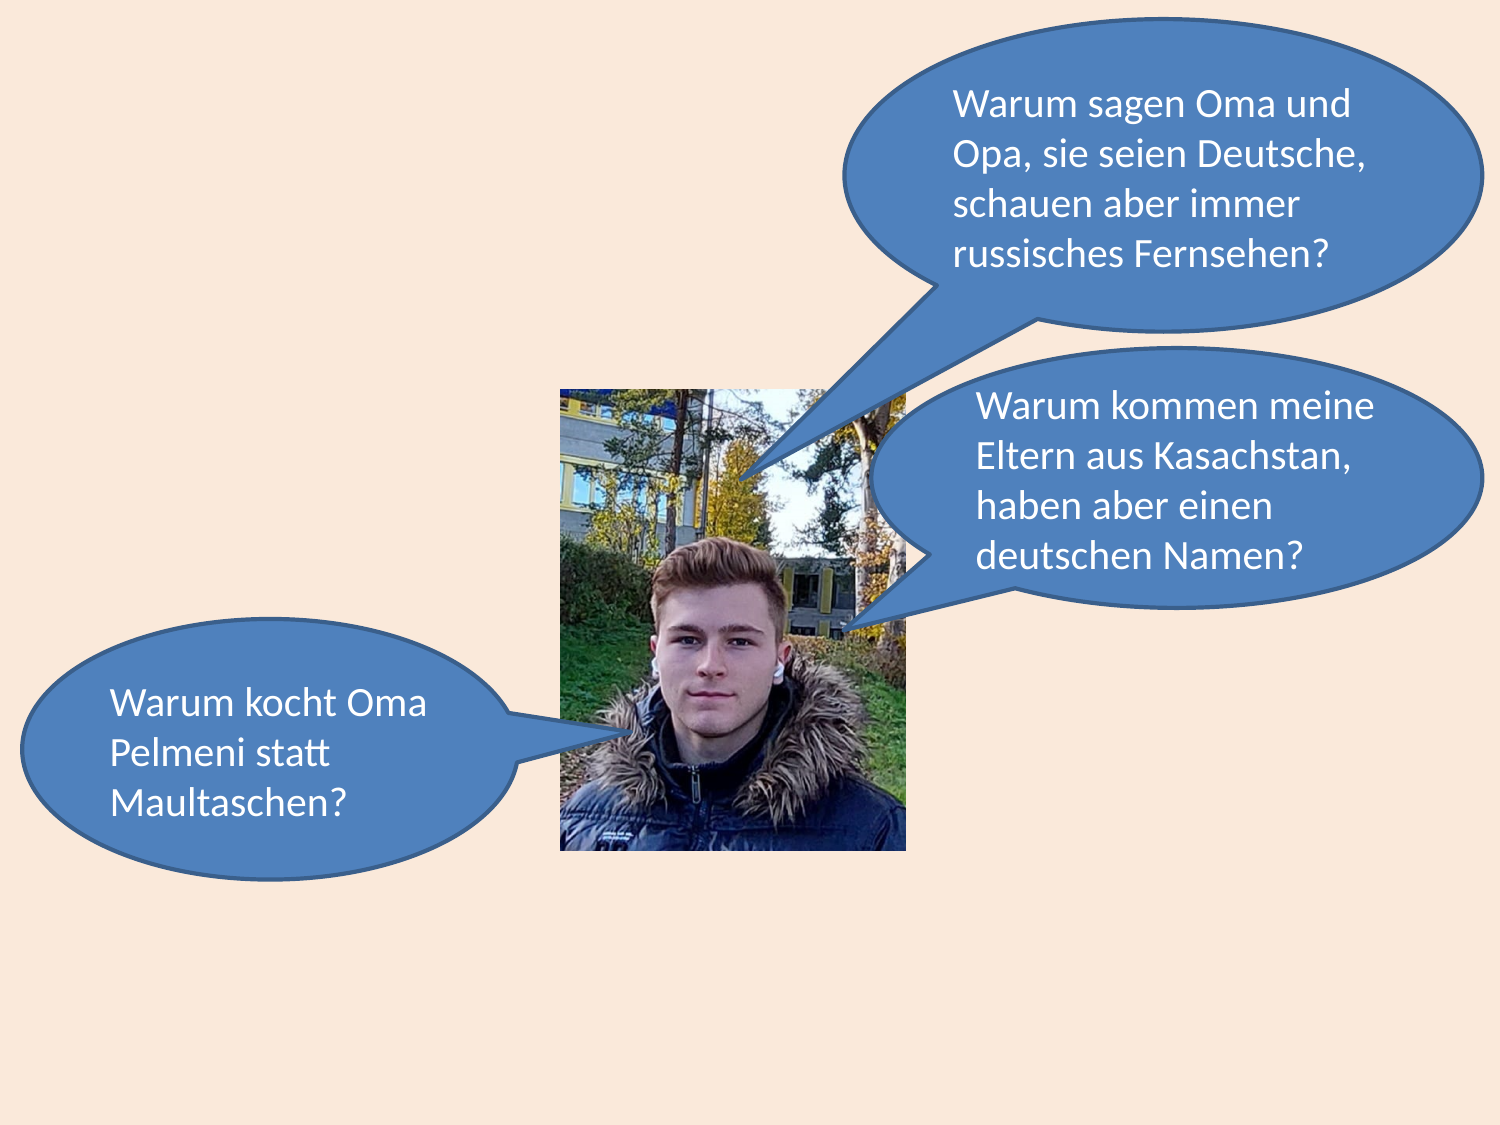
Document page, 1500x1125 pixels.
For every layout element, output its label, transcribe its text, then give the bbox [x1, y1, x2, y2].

text_box Warum sagen Oma und Opa, sie seien Deutsche, schauen aber immer russisches Fernsehen? [830, 16, 1485, 392]
text_box Warum kommen meine Eltern aus Kasachstan, haben aber einen deutschen Namen? [910, 345, 1485, 617]
text_box Warum kocht Oma Pelmeni statt Maultaschen? [20, 616, 554, 882]
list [559, 389, 906, 851]
